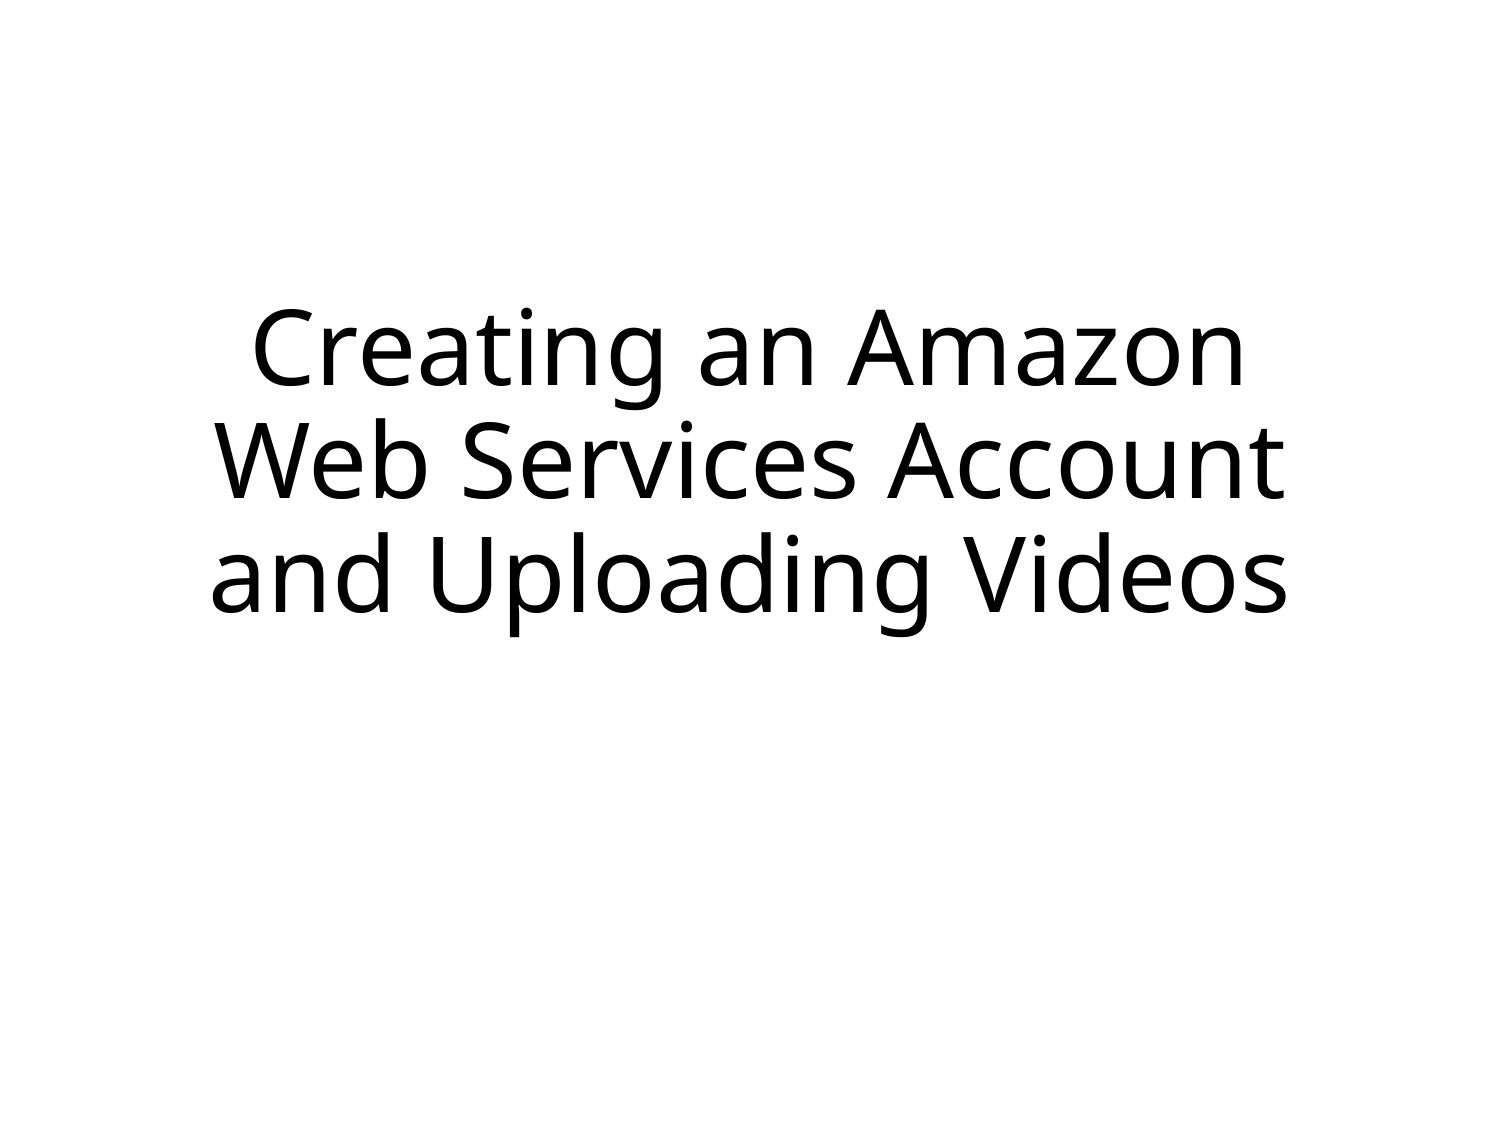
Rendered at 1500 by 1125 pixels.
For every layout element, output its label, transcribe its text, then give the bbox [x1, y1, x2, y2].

title Creating an Amazon Web Services Account and Uploading Videos [187, 278, 1313, 643]
